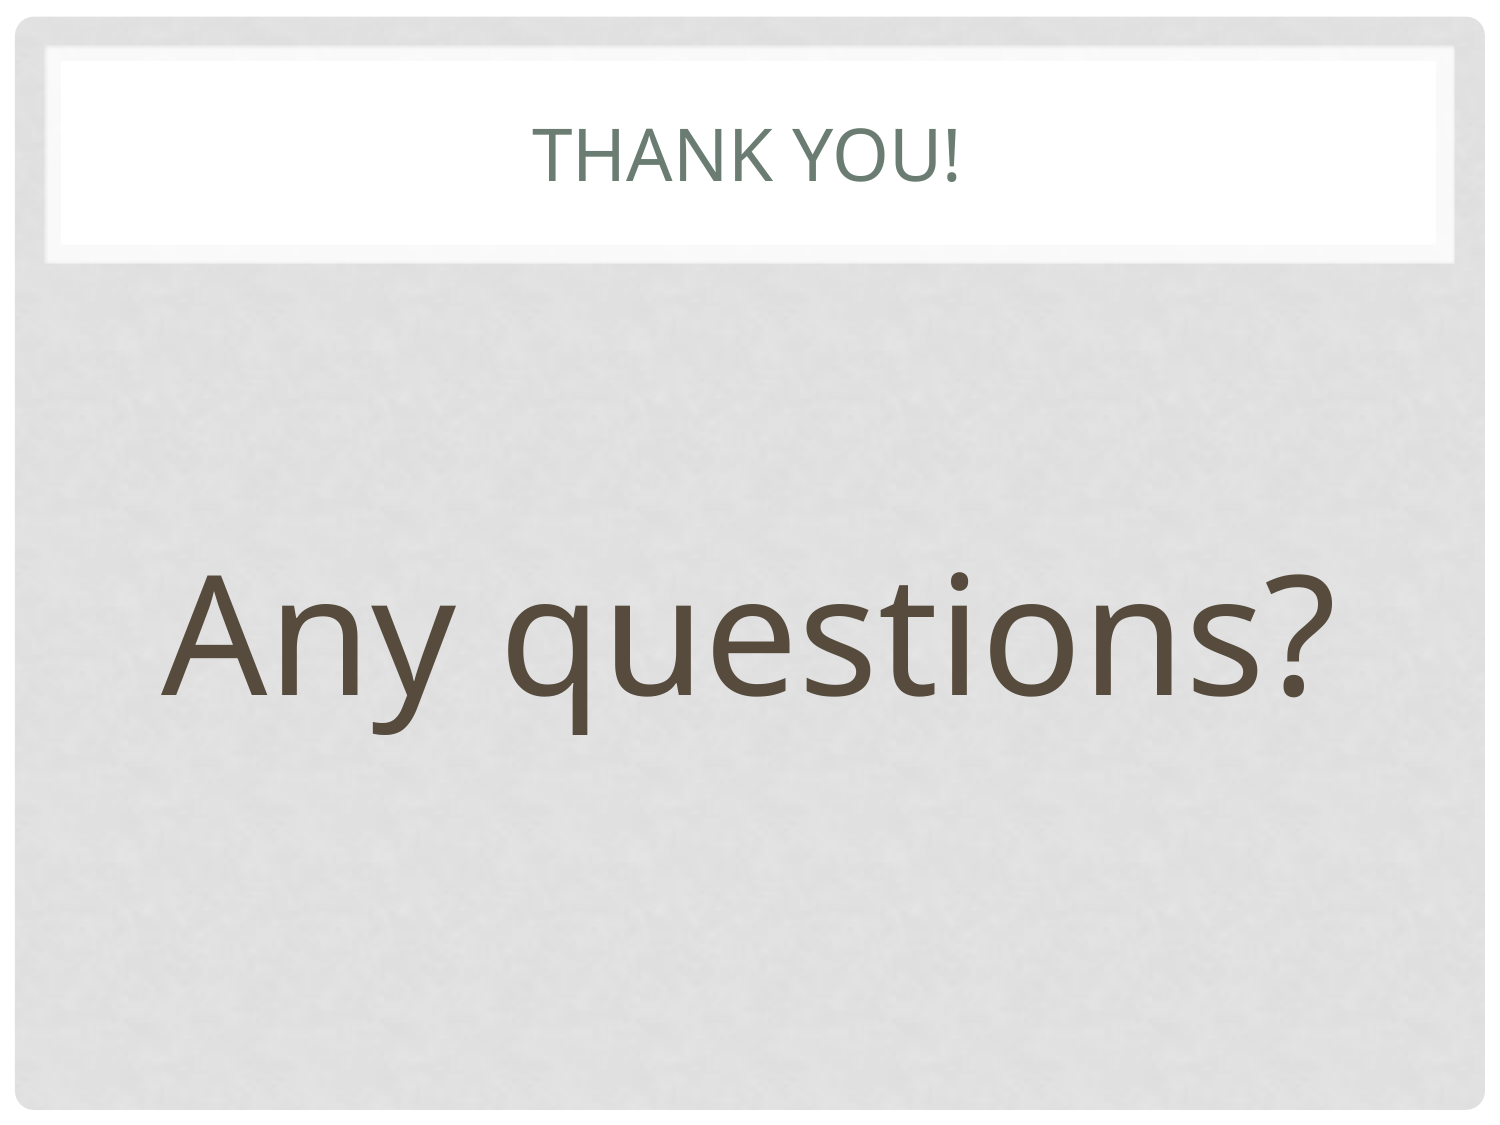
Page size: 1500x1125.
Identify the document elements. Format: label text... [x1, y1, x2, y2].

title Thank you! [69, 66, 1425, 238]
list Any questions? [75, 287, 1425, 1005]
